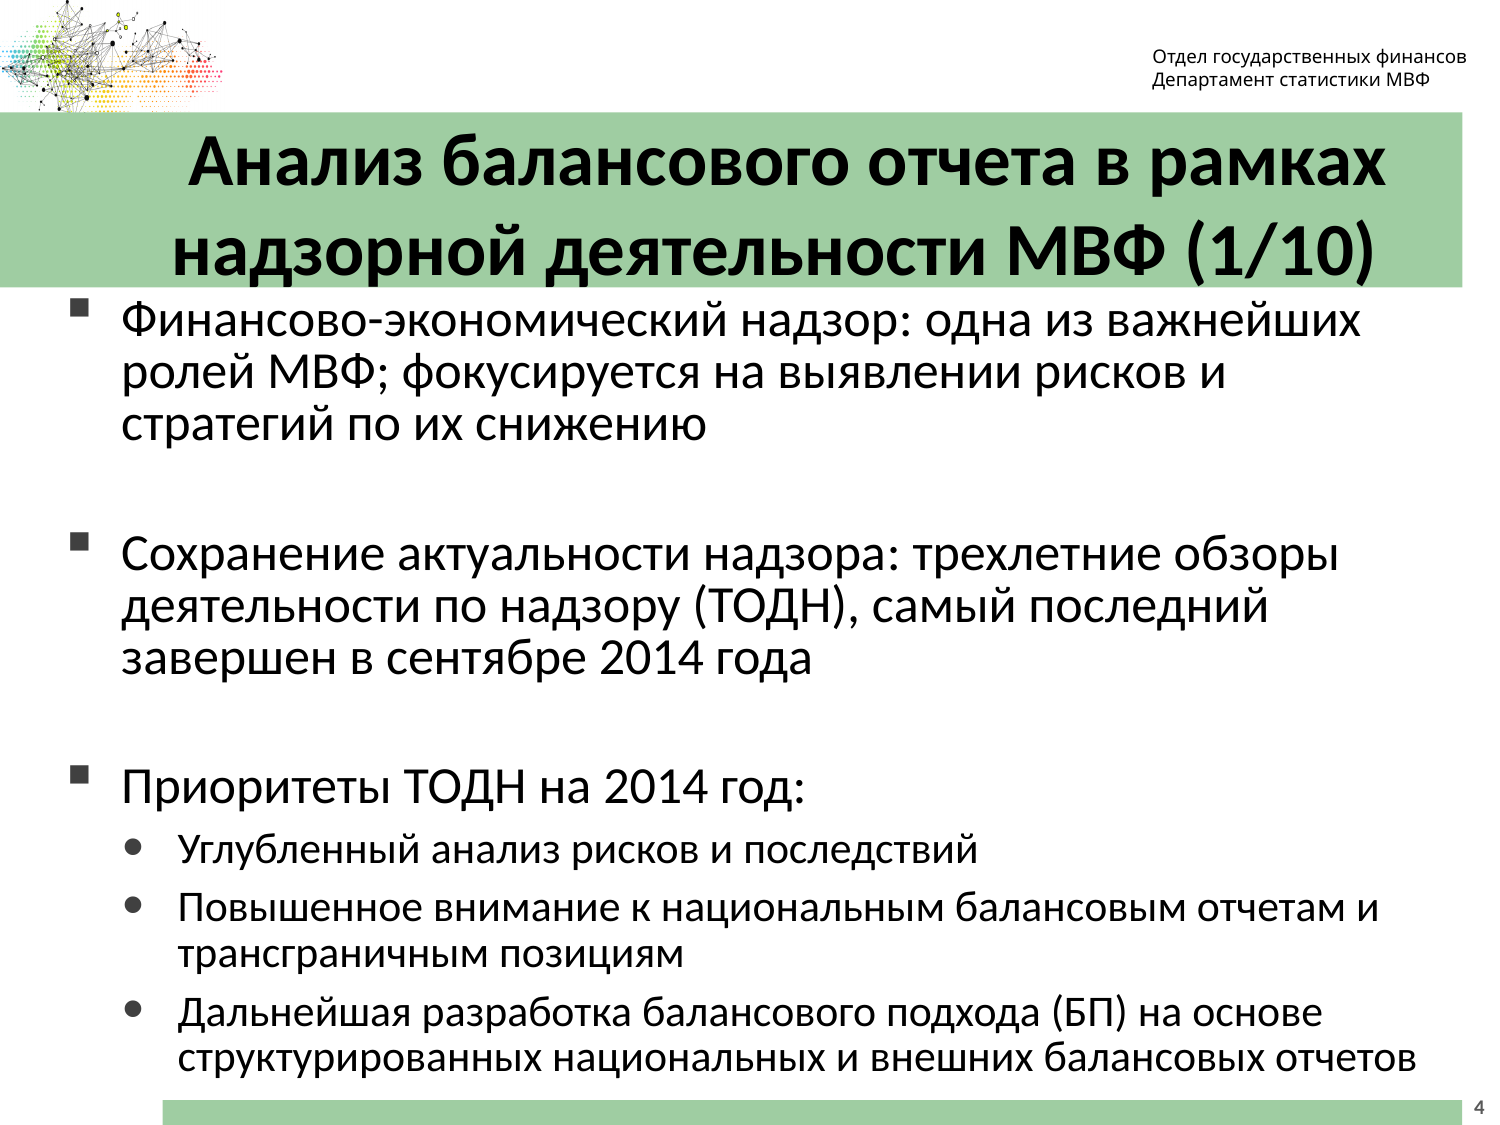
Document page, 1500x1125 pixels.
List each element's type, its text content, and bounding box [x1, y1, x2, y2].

picture [0, 0, 225, 112]
title Анализ балансового отчета в рамках надзорной деятельности МВФ (1/10) [0, 112, 1463, 288]
slide_number 4 [1441, 1074, 1500, 1125]
text_box Отдел государственных финансов Департамент статистики МВФ [1137, 37, 1500, 98]
list Финансово-экономический надзор: одна из важнейших ролей МВФ; фокусируется на выявлении рисков и стратегий по их снижению Сохранение актуальности надзора: трехлетние обзоры деятельности по надзору (ТОДН), самый последний завершен в сентябре 2014 года Приоритеты ТОДН на 2014 год: Углубленный анализ рисков и последствий Повышенное внимание к национальным балансовым отчетам и трансграничным позициям Дальнейшая разработка балансового подхода (БП) на основе структурированных национальных и внешних балансовых отчетов [50, 287, 1463, 1088]
